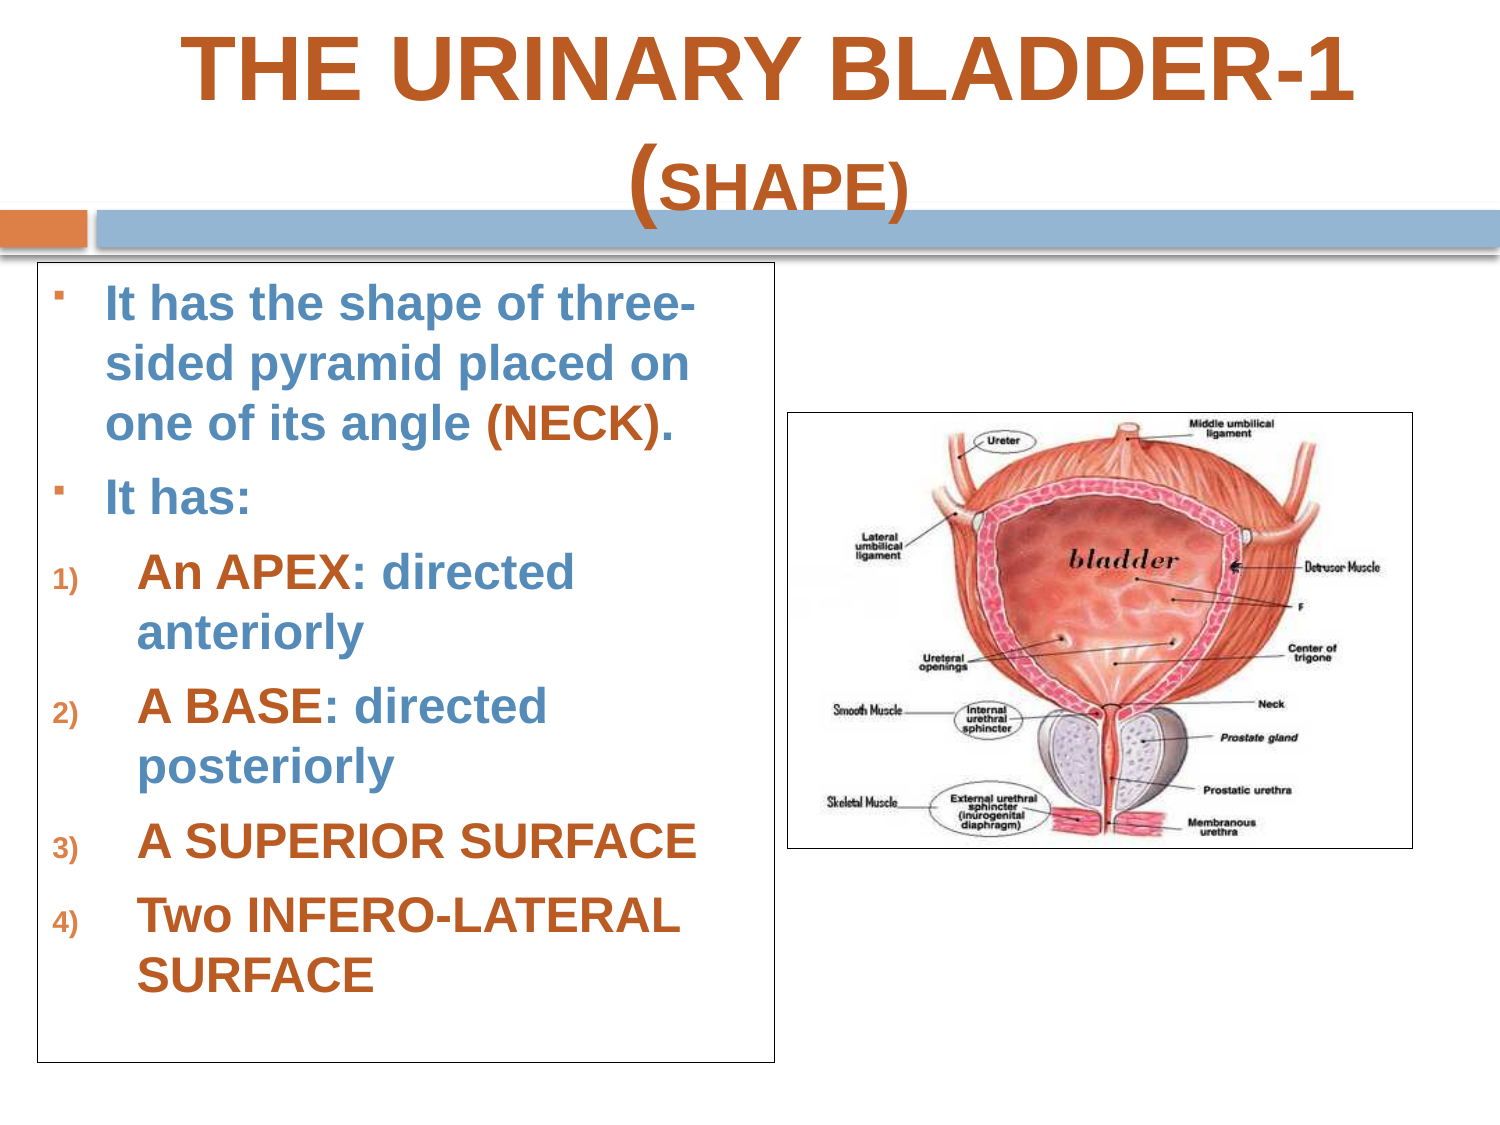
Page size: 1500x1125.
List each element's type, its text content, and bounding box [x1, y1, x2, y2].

list It has the shape of three-sided pyramid placed on one of its angle (NECK). It has: An APEX: directed anteriorly A BASE: directed posteriorly A SUPERIOR SURFACE Two INFERO-LATERAL SURFACE [37, 262, 775, 1063]
title THE URINARY BLADDER-1 (SHAPE) [100, 37, 1438, 200]
picture [787, 412, 1413, 849]
